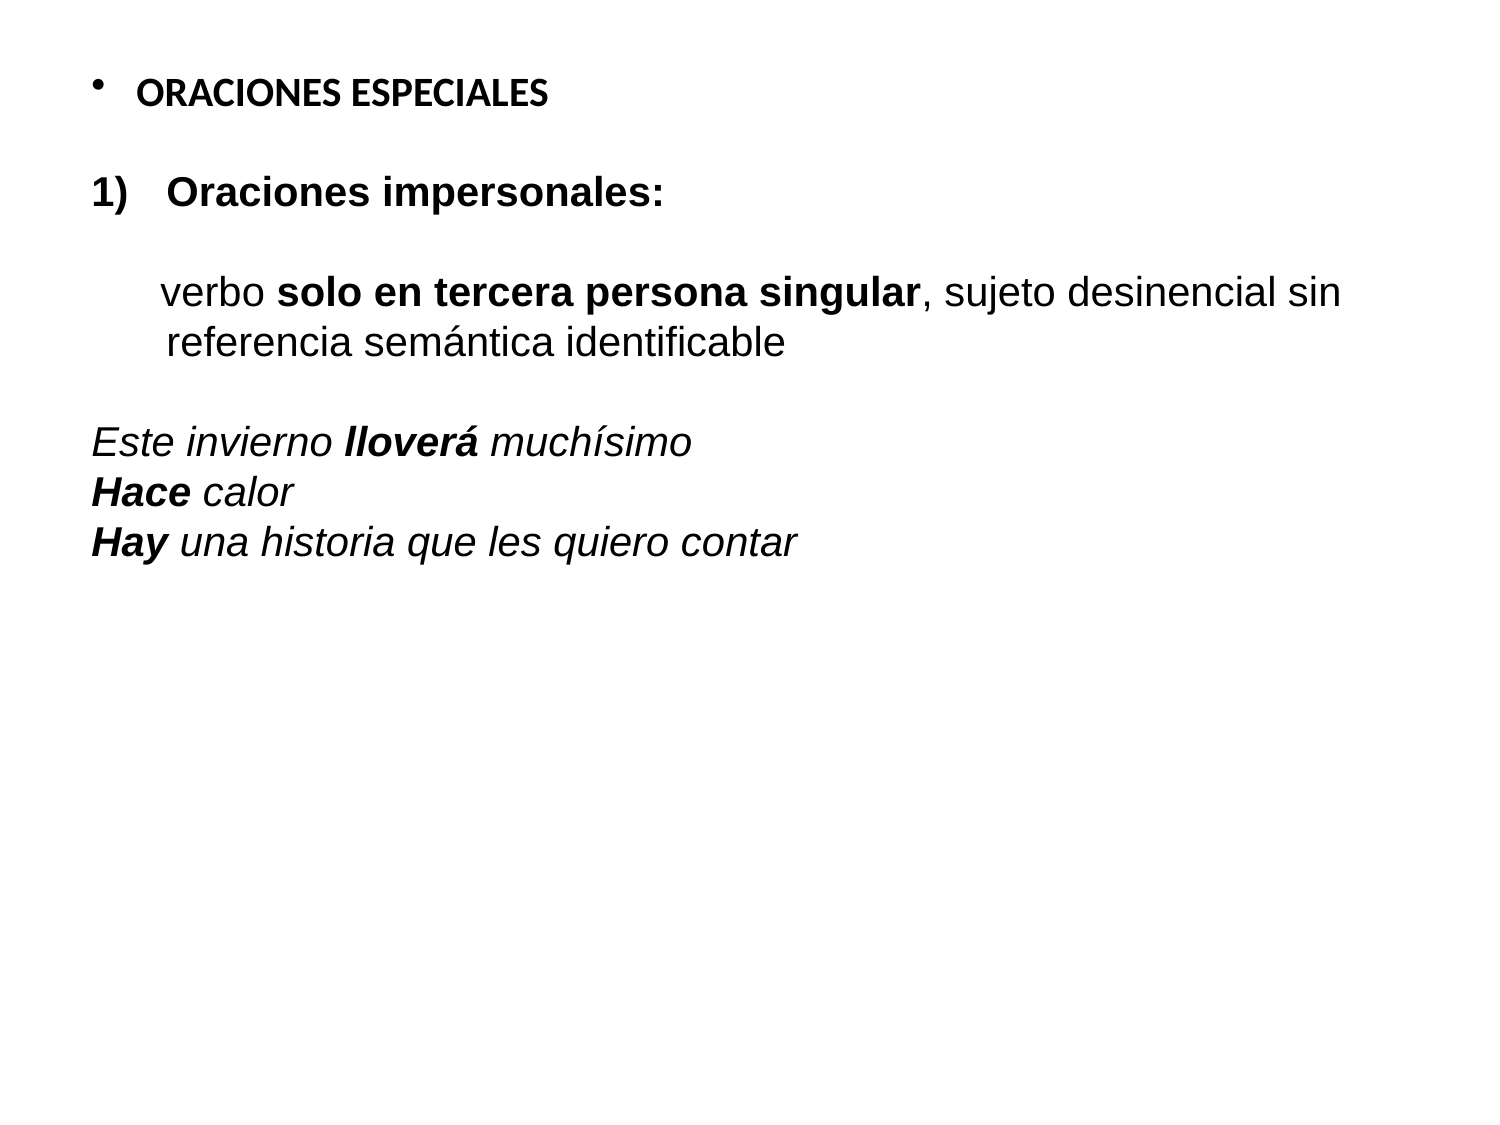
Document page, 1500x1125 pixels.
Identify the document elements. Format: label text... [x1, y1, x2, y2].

text_box ORACIONES ESPECIALES Oraciones impersonales: verbo solo en tercera persona singular, sujeto desinencial sin referencia semántica identificable Este invierno lloverá muchísimo Hace calor Hay una historia que les quiero contar [76, 57, 1459, 673]
